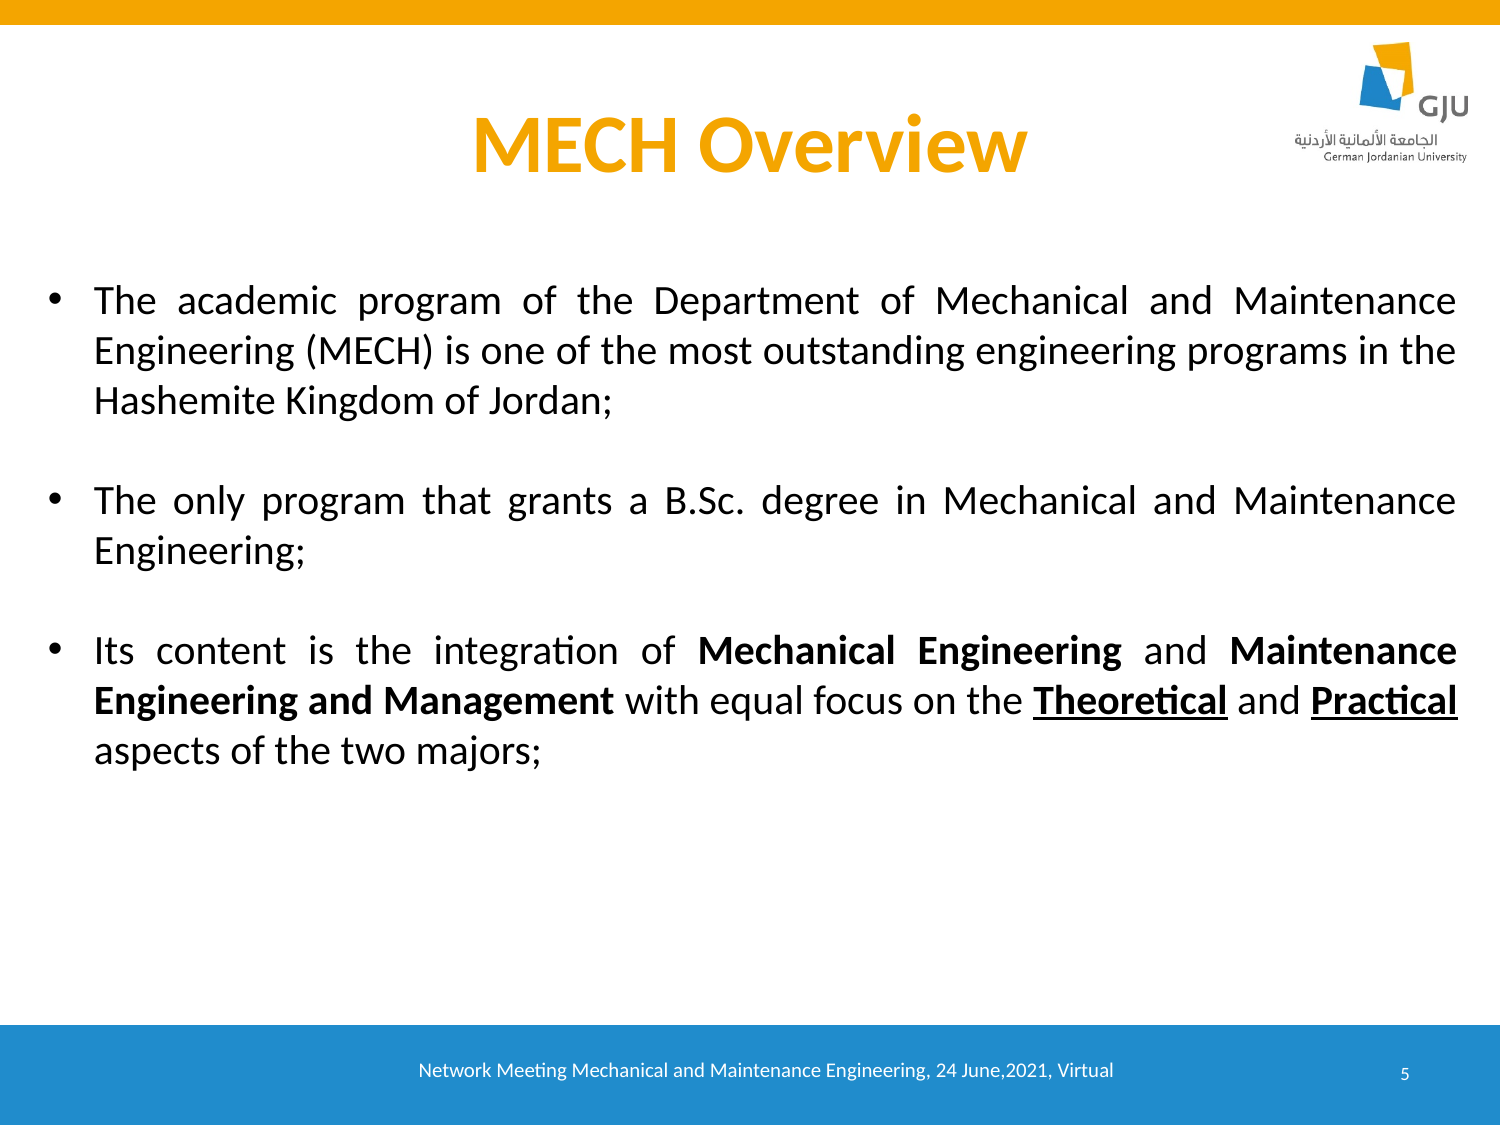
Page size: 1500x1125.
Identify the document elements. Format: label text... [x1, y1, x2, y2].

footer Network Meeting Mechanical and Maintenance Engineering, 24 June,2021, Virtual [320, 1051, 1213, 1112]
picture [1295, 42, 1468, 163]
slide_number 5 [1258, 1042, 1425, 1103]
title MECH Overview [75, 45, 1425, 233]
text_box The academic program of the Department of Mechanical and Maintenance Engineering (MECH) is one of the most outstanding engineering programs in the Hashemite Kingdom of Jordan; The only program that grants a B.Sc. degree in Mechanical and Maintenance Engineering; Its content is the integration of Mechanical Engineering and Maintenance Engineering and Management with equal focus on the Theoretical and Practical aspects of the two majors; [33, 265, 1473, 881]
picture [0, 0, 1500, 25]
